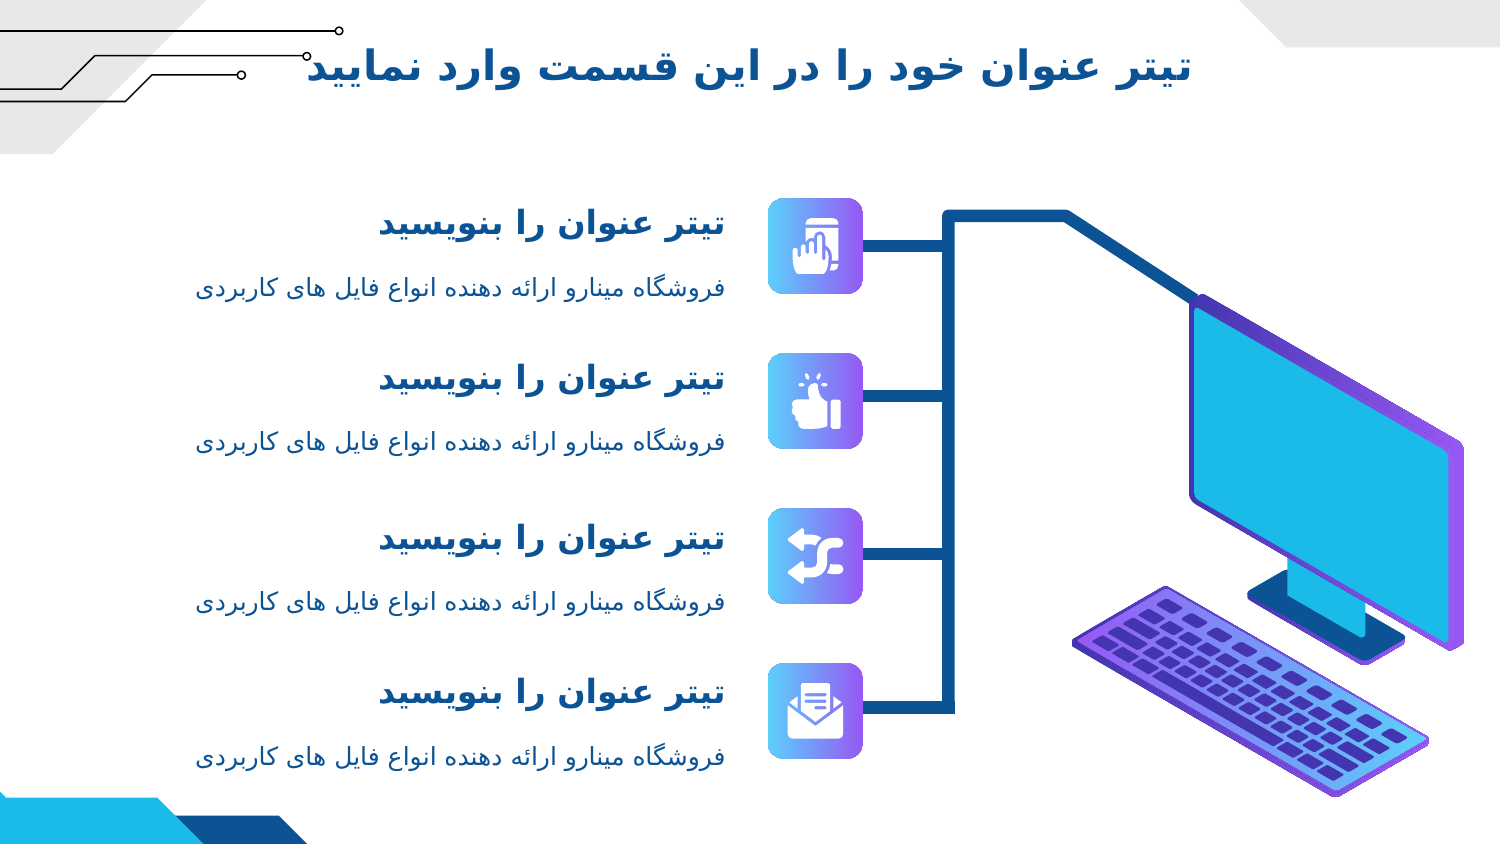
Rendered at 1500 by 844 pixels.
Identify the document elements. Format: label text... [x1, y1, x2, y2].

text_box تیتر عنوان خود را در این قسمت وارد نمایید [0, 6, 1500, 96]
text_box تیتر عنوان را بنویسید فروشگاه مینارو ارائه دهنده انواع فایل های کاربردی [0, 623, 742, 778]
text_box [767, 198, 1465, 798]
text_box تیتر عنوان را بنویسید فروشگاه مینارو ارائه دهنده انواع فایل های کاربردی [0, 468, 742, 623]
text_box تیتر عنوان را بنویسید فروشگاه مینارو ارائه دهنده انواع فایل های کاربردی [0, 308, 742, 463]
text_box تیتر عنوان را بنویسید فروشگاه مینارو ارائه دهنده انواع فایل های کاربردی [0, 154, 742, 308]
